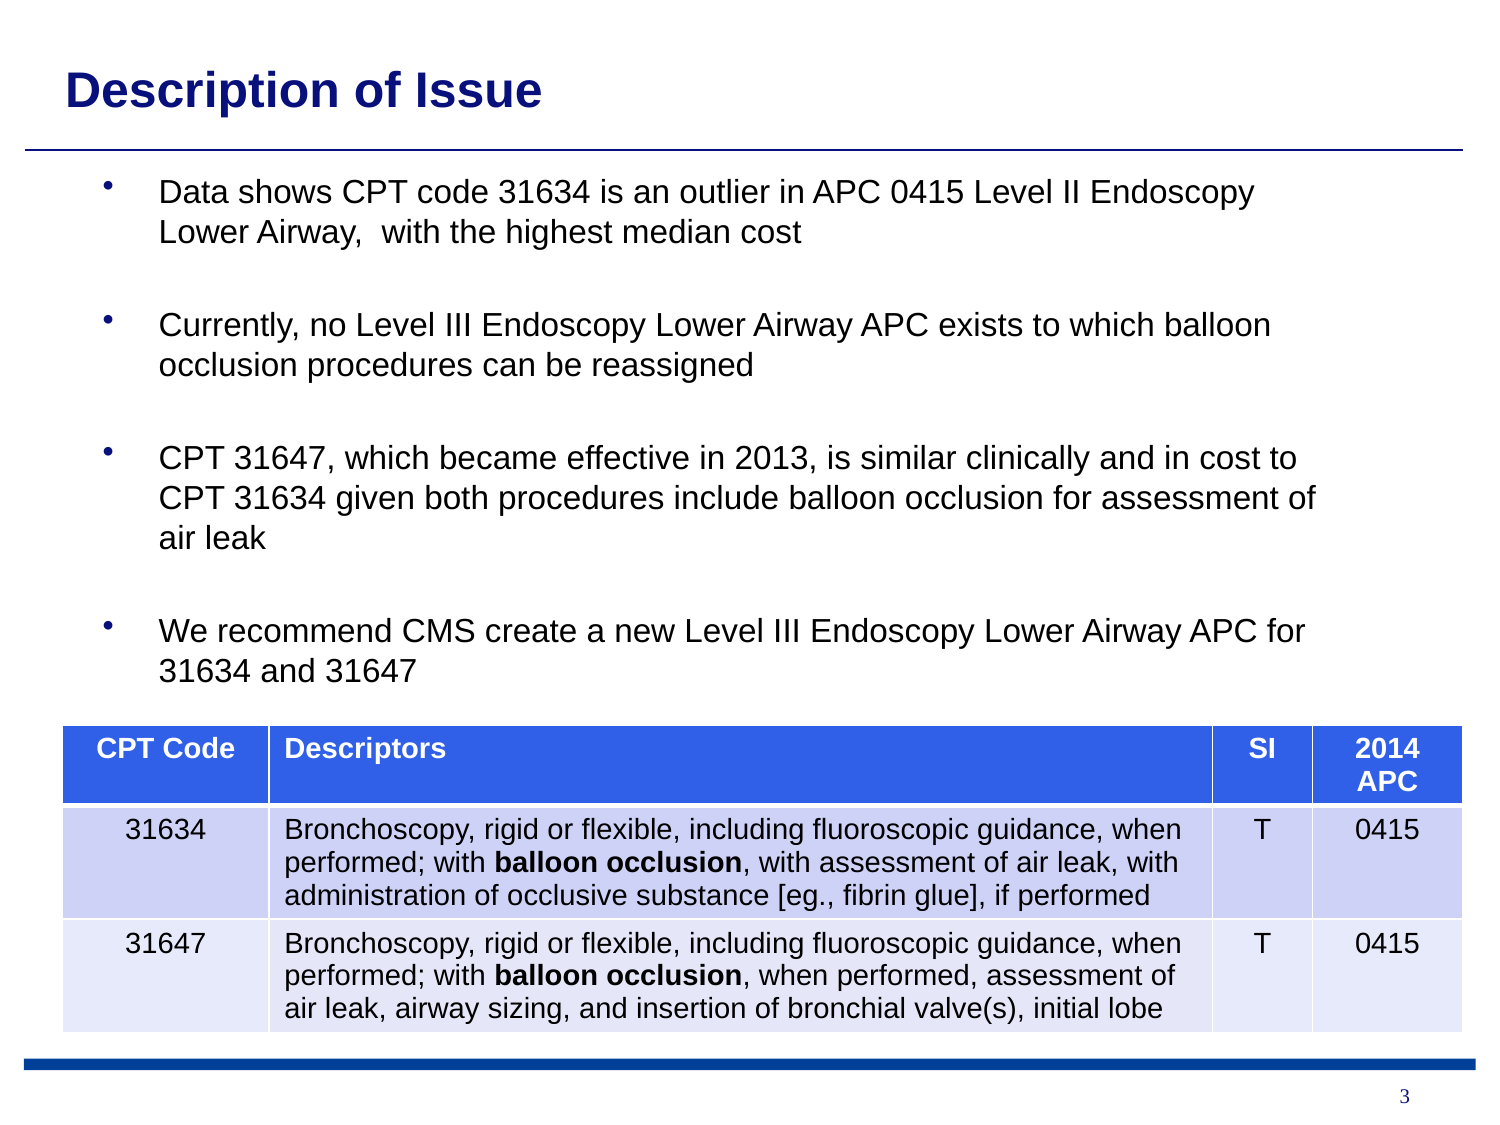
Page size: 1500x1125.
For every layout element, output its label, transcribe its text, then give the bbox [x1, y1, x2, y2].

table_cell T [1213, 920, 1312, 1032]
table_cell 0415 [1313, 808, 1462, 918]
table_cell T [1213, 808, 1312, 918]
title Description of Issue [49, 37, 1326, 138]
table_header Descriptors [270, 726, 1212, 803]
table_cell 31647 [63, 920, 268, 1032]
slide_number 3 [1074, 1065, 1425, 1125]
table_cell Bronchoscopy, rigid or flexible, including fluoroscopic guidance, when performed; with balloon occlusion, when performed, assessment of air leak, airway sizing, and insertion of bronchial valve(s), initial lobe [270, 920, 1212, 1032]
list Data shows CPT code 31634 is an outlier in APC 0415 Level II Endoscopy Lower Airway, with the highest median cost Currently, no Level III Endoscopy Lower Airway APC exists to which balloon occlusion procedures can be reassigned CPT 31647, which became effective in 2013, is similar clinically and in cost to CPT 31634 given both procedures include balloon occlusion for assessment of air leak We recommend CMS create a new Level III Endoscopy Lower Airway APC for 31634 and 31647 [87, 162, 1363, 724]
table_header 2014 APC [1313, 726, 1462, 803]
table_header SI [1213, 726, 1312, 803]
table_header CPT Code [63, 726, 268, 803]
table_cell 31634 [63, 808, 268, 918]
table_cell Bronchoscopy, rigid or flexible, including fluoroscopic guidance, when performed; with balloon occlusion, with assessment of air leak, with administration of occlusive substance [eg., fibrin glue], if performed [270, 808, 1212, 918]
table_cell 0415 [1313, 920, 1462, 1032]
